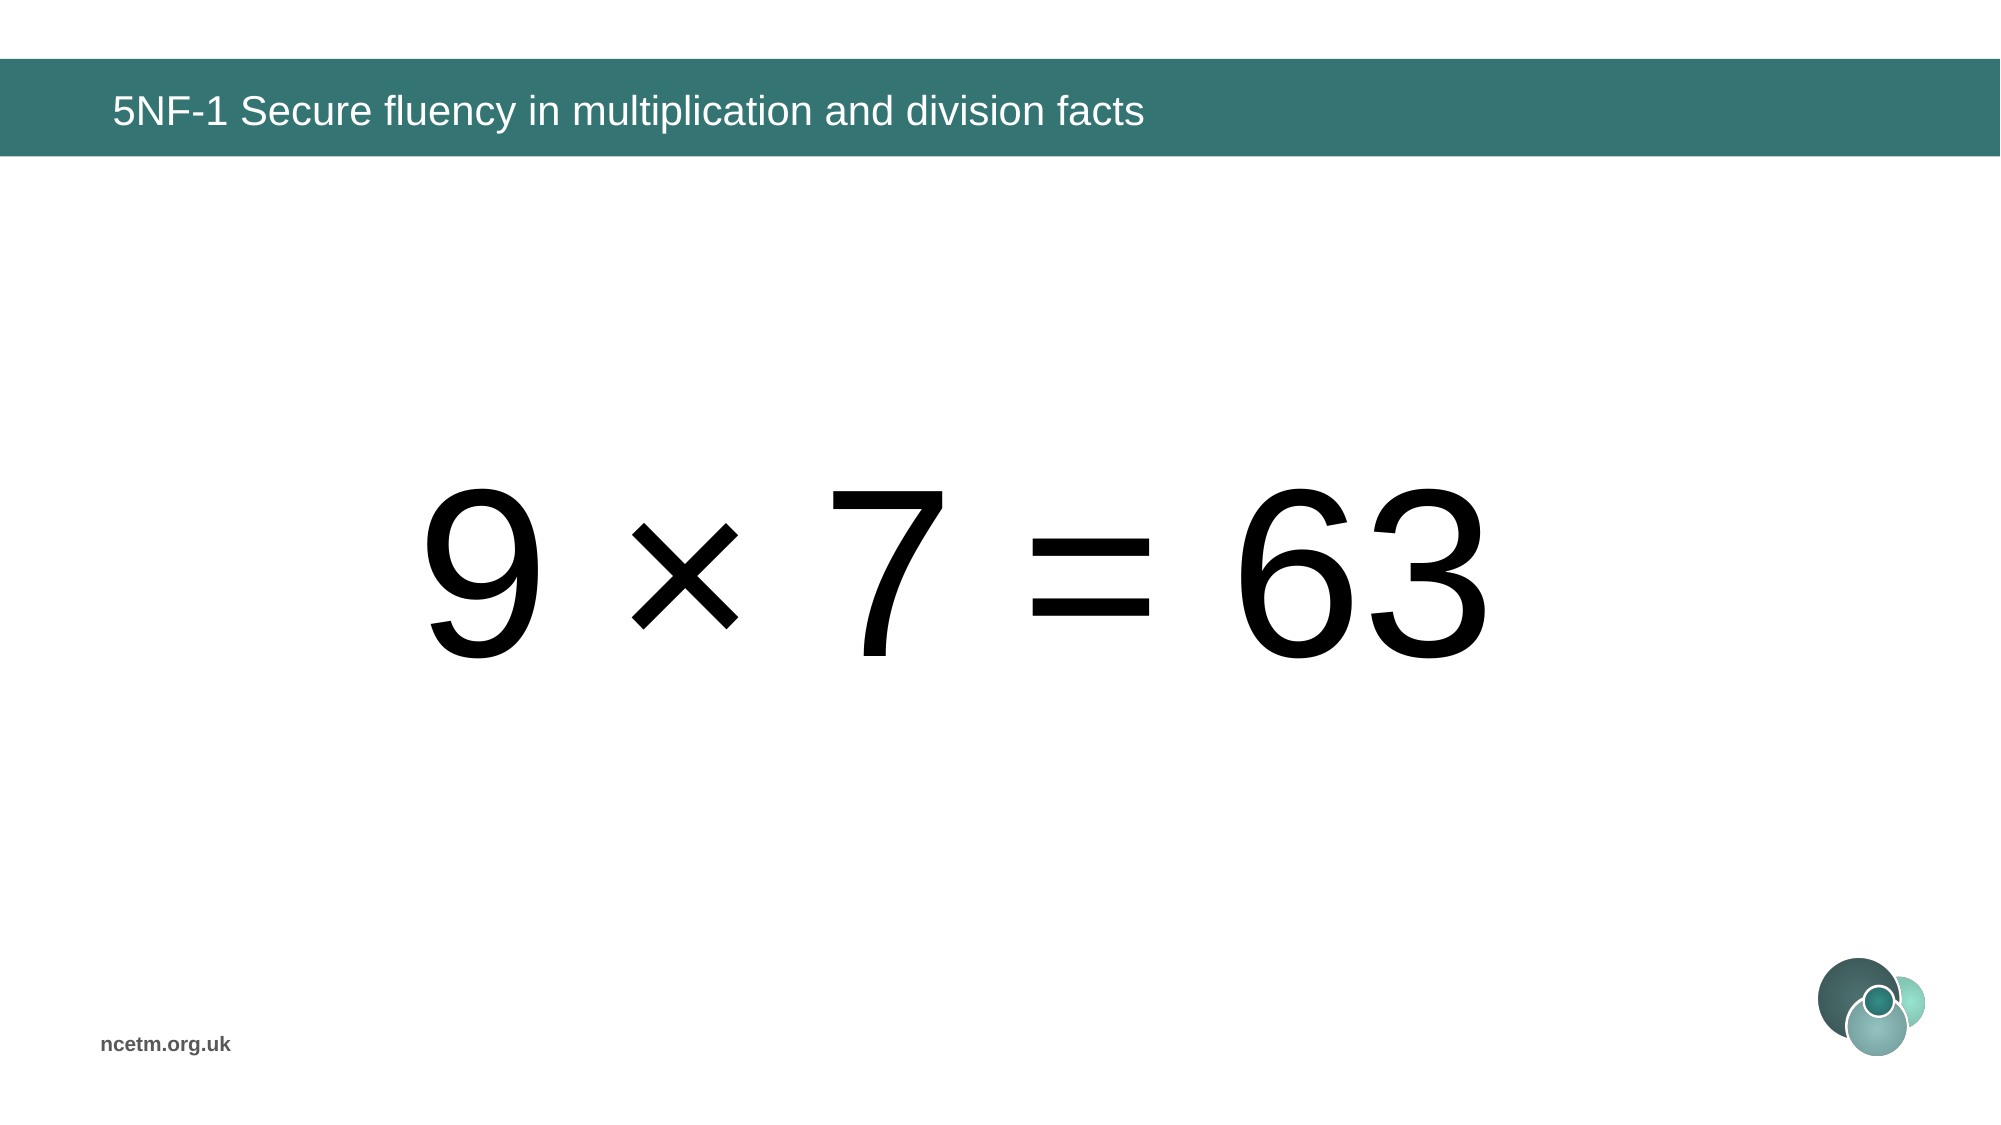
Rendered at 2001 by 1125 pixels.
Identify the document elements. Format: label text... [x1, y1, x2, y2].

title 5NF-1 Secure fluency in multiplication and division facts [97, 76, 1945, 147]
picture [1818, 958, 1925, 1056]
text_box 9 × 7 = [401, 409, 1214, 712]
text_box 63 [1214, 409, 1511, 712]
